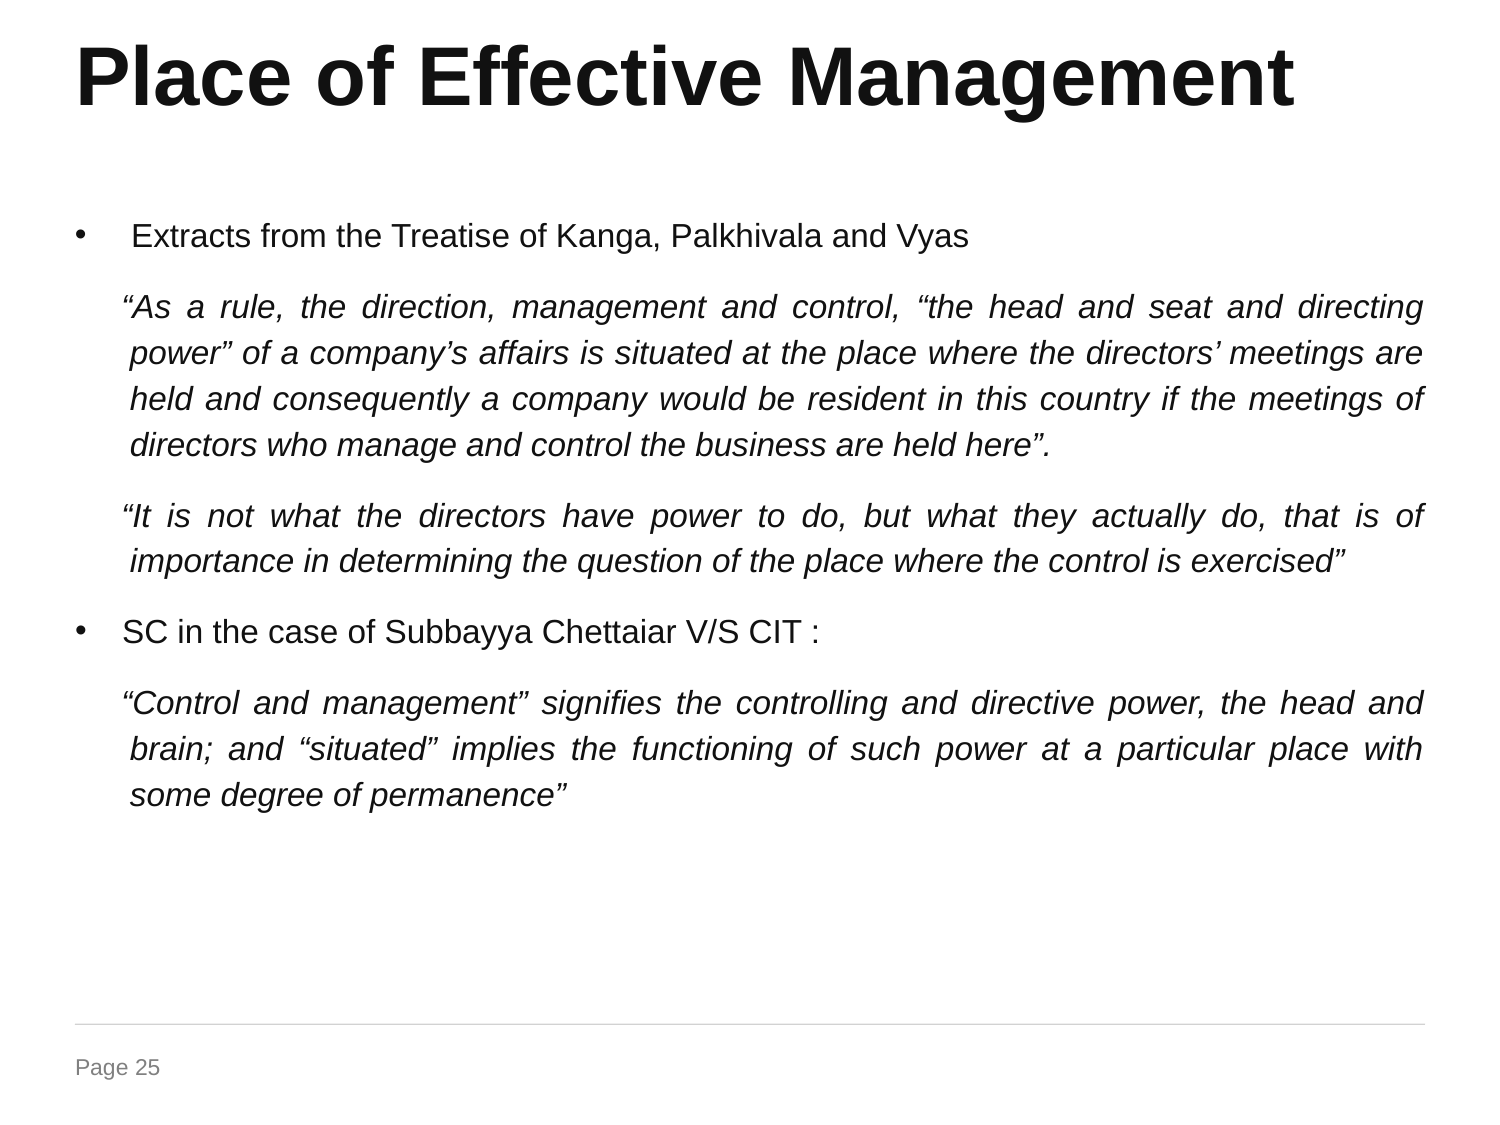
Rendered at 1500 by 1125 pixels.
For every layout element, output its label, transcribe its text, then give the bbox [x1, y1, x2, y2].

list Extracts from the Treatise of Kanga, Palkhivala and Vyas “As a rule, the direction, management and control, “the head and seat and directing power” of a company’s affairs is situated at the place where the directors’ meetings are held and consequently a company would be resident in this country if the meetings of directors who manage and control the business are held here”. “It is not what the directors have power to do, but what they actually do, that is of importance in determining the question of the place where the control is exercised” SC in the case of Subbayya Chettaiar V/S CIT : “Control and management” signifies the controlling and directive power, the head and brain; and “situated” implies the functioning of such power at a particular place with some degree of permanence” [74, 208, 1426, 950]
title Place of Effective Management [75, 37, 1426, 180]
